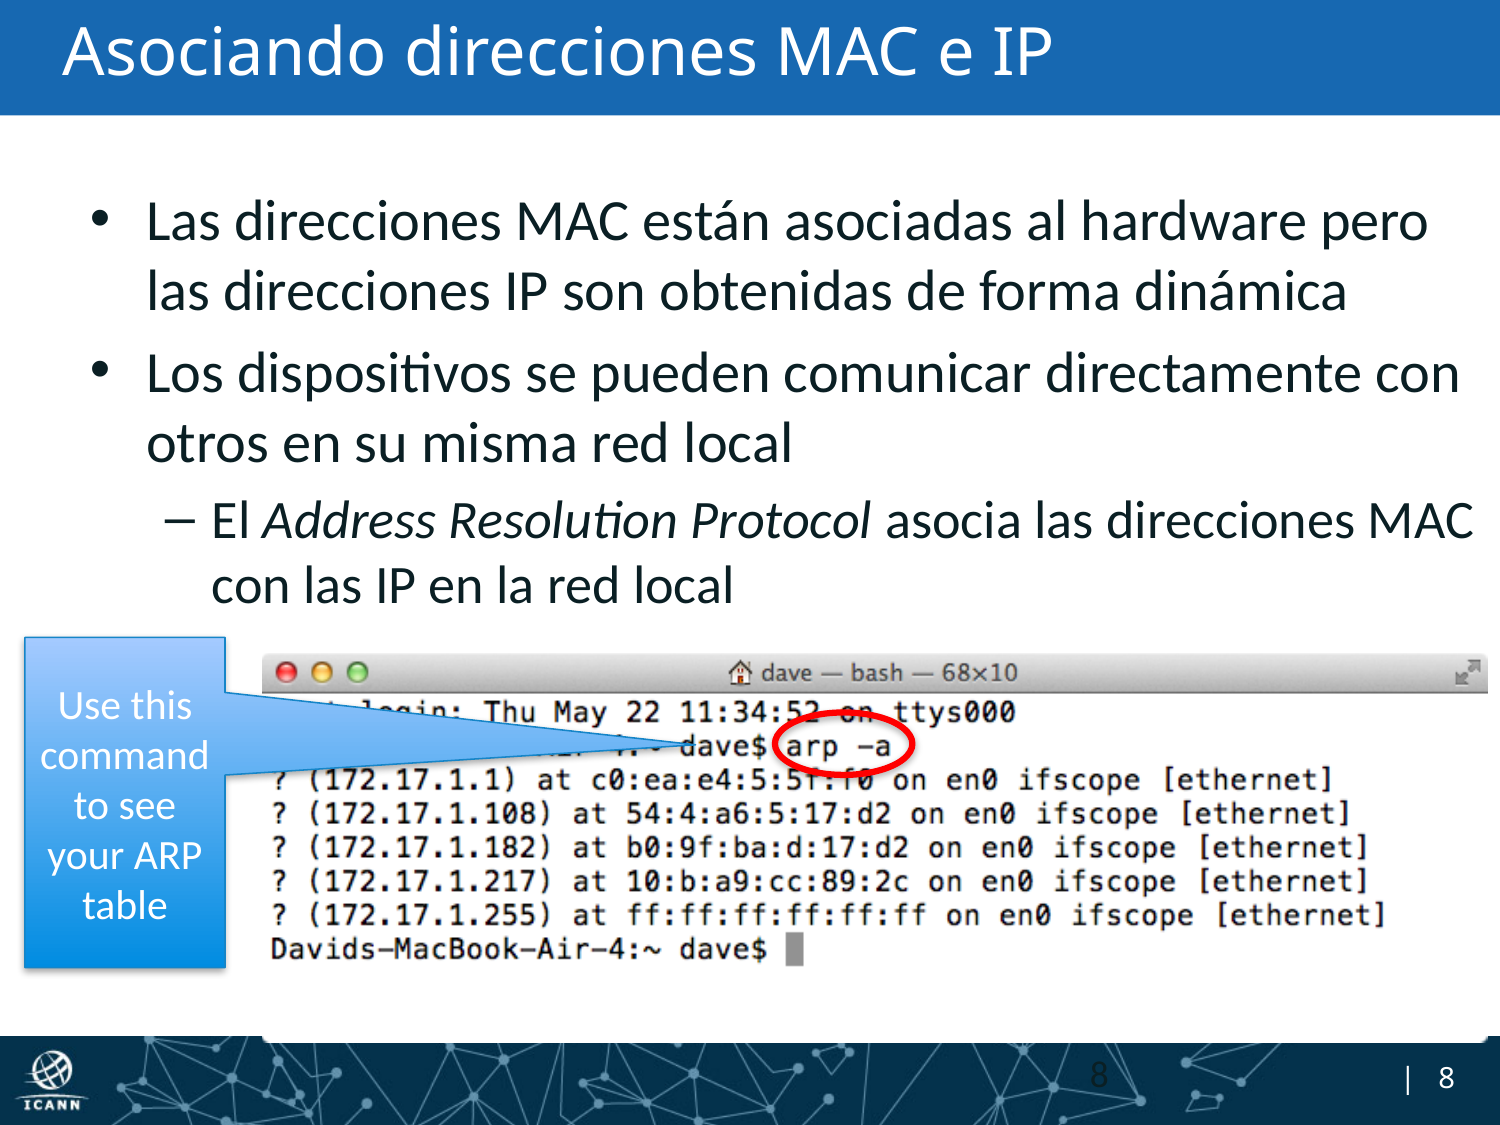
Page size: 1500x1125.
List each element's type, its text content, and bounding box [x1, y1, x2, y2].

picture [0, 653, 1500, 1125]
text_box Use this command to see your ARP table [24, 636, 257, 969]
text_box Las direcciones MAC están asociadas al hardware pero las direcciones IP son obtenidas de forma dinámica Los dispositivos se pueden comunicar directamente con otros en su misma red local El Address Resolution Protocol asocia las direcciones MAC con las IP en la red local [74, 174, 1500, 1015]
text_box 8 [1074, 1051, 1425, 1103]
title Asociando direcciones MAC e IP [0, 0, 1500, 116]
